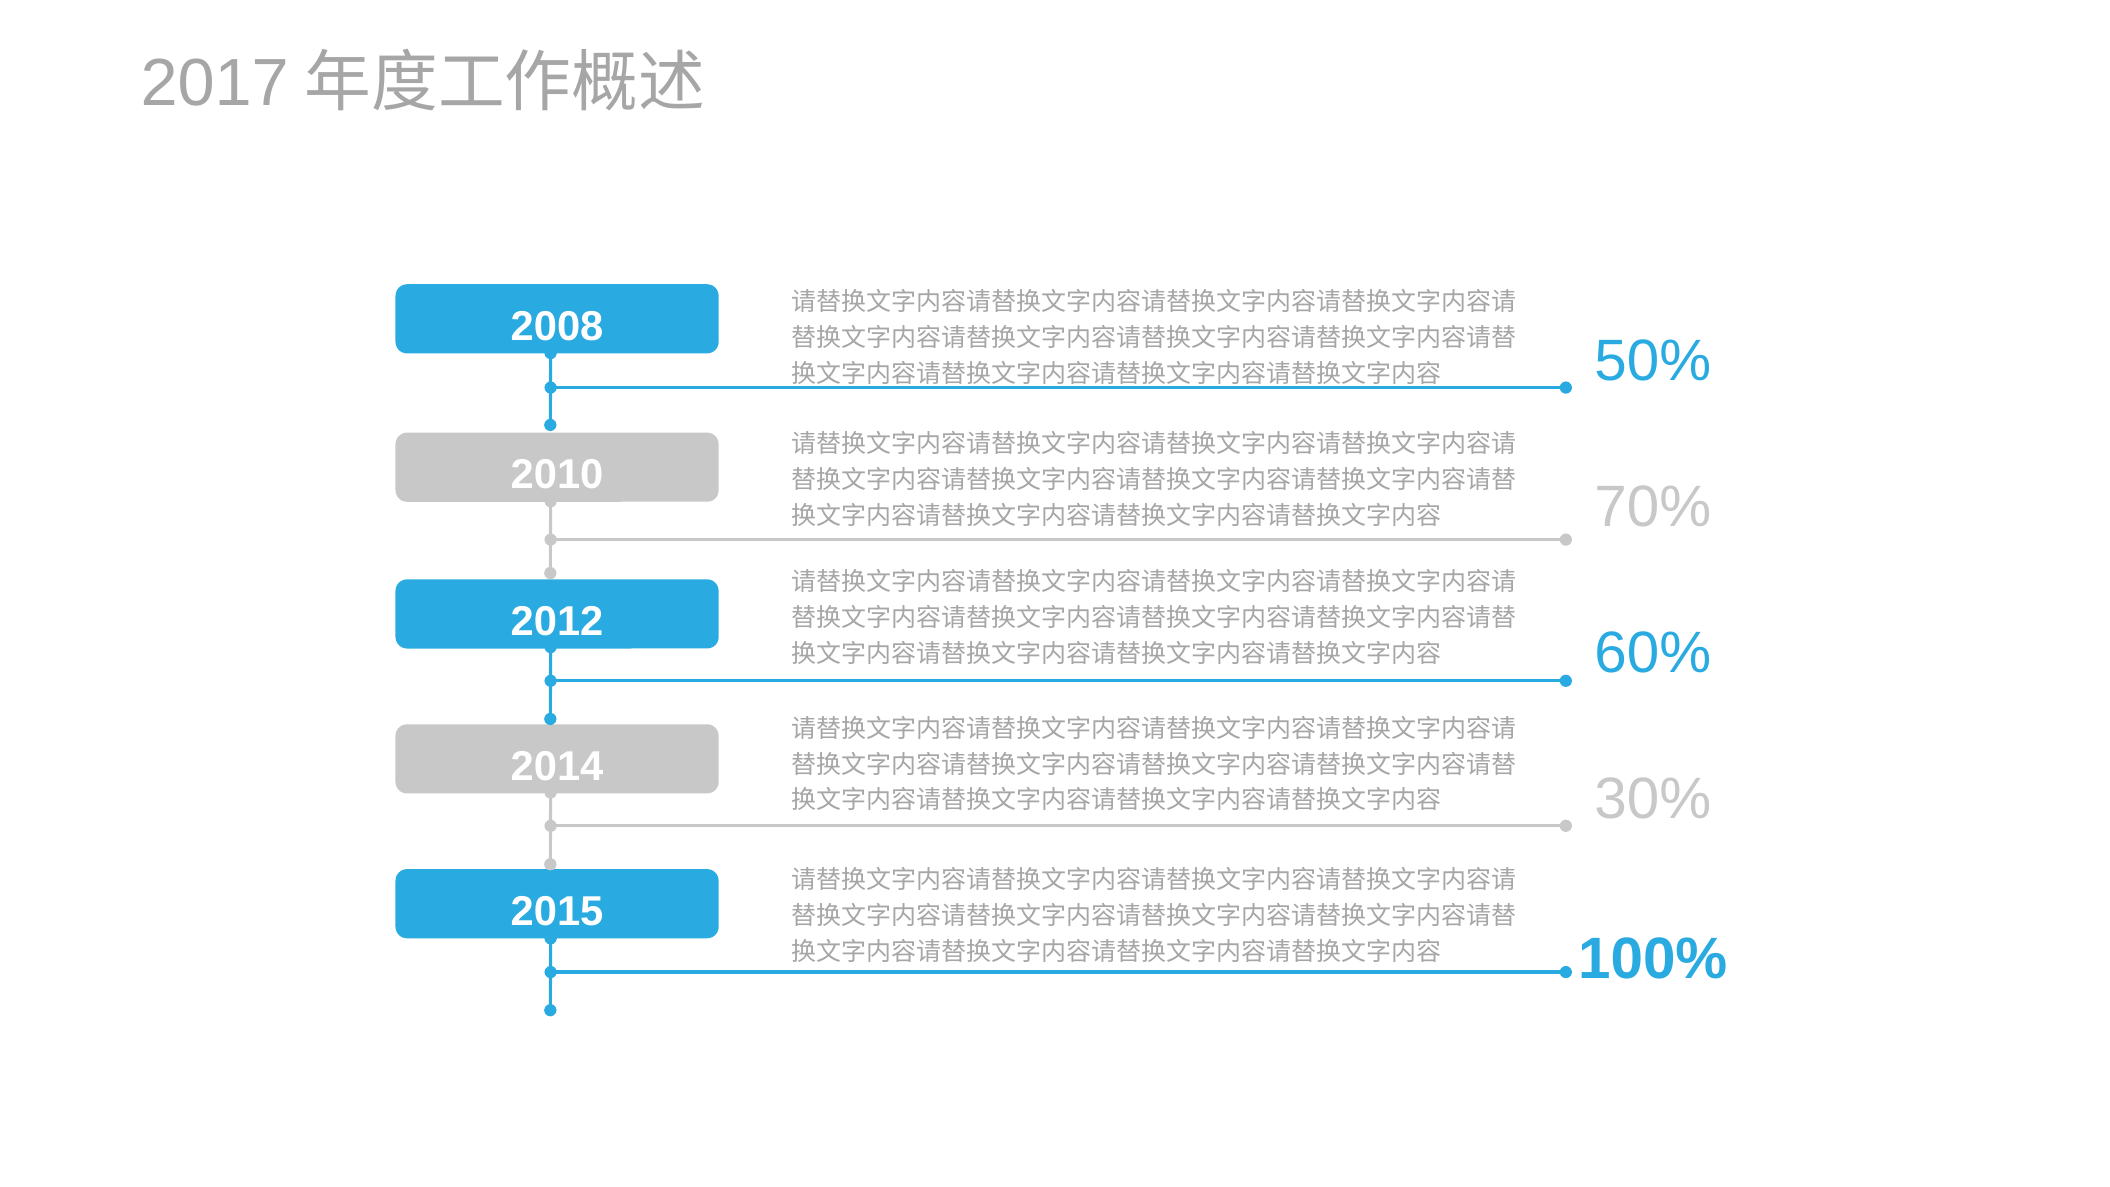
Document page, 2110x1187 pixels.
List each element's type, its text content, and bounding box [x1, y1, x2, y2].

text_box 70% [1595, 460, 1710, 547]
text_box 请替换文字内容请替换文字内容请替换文字内容请替换文字内容请替换文字内容请替换文字内容请替换文字内容请替换文字内容请替换文字内容请替换文字内容请替换文字内容请替换文字内容 [791, 559, 1525, 668]
text_box 2014 [394, 723, 720, 795]
text_box 2008 [394, 283, 720, 355]
text_box 2010 [394, 431, 720, 503]
text_box 请替换文字内容请替换文字内容请替换文字内容请替换文字内容请替换文字内容请替换文字内容请替换文字内容请替换文字内容请替换文字内容请替换文字内容请替换文字内容请替换文字内容 [791, 422, 1525, 530]
text_box 2015 [394, 868, 720, 940]
text_box 100% [1578, 897, 1728, 985]
text_box 请替换文字内容请替换文字内容请替换文字内容请替换文字内容请替换文字内容请替换文字内容请替换文字内容请替换文字内容请替换文字内容请替换文字内容请替换文字内容请替换文字内容 [791, 706, 1525, 814]
text_box 请替换文字内容请替换文字内容请替换文字内容请替换文字内容请替换文字内容请替换文字内容请替换文字内容请替换文字内容请替换文字内容请替换文字内容请替换文字内容请替换文字内容 [791, 279, 1525, 387]
text_box 2012 [394, 578, 720, 650]
text_box 60% [1595, 606, 1710, 693]
text_box 50% [1595, 314, 1710, 401]
text_box 30% [1595, 752, 1710, 839]
text_box 2017年度工作概述 [140, 38, 789, 119]
text_box 请替换文字内容请替换文字内容请替换文字内容请替换文字内容请替换文字内容请替换文字内容请替换文字内容请替换文字内容请替换文字内容请替换文字内容请替换文字内容请替换文字内容 [791, 857, 1525, 966]
